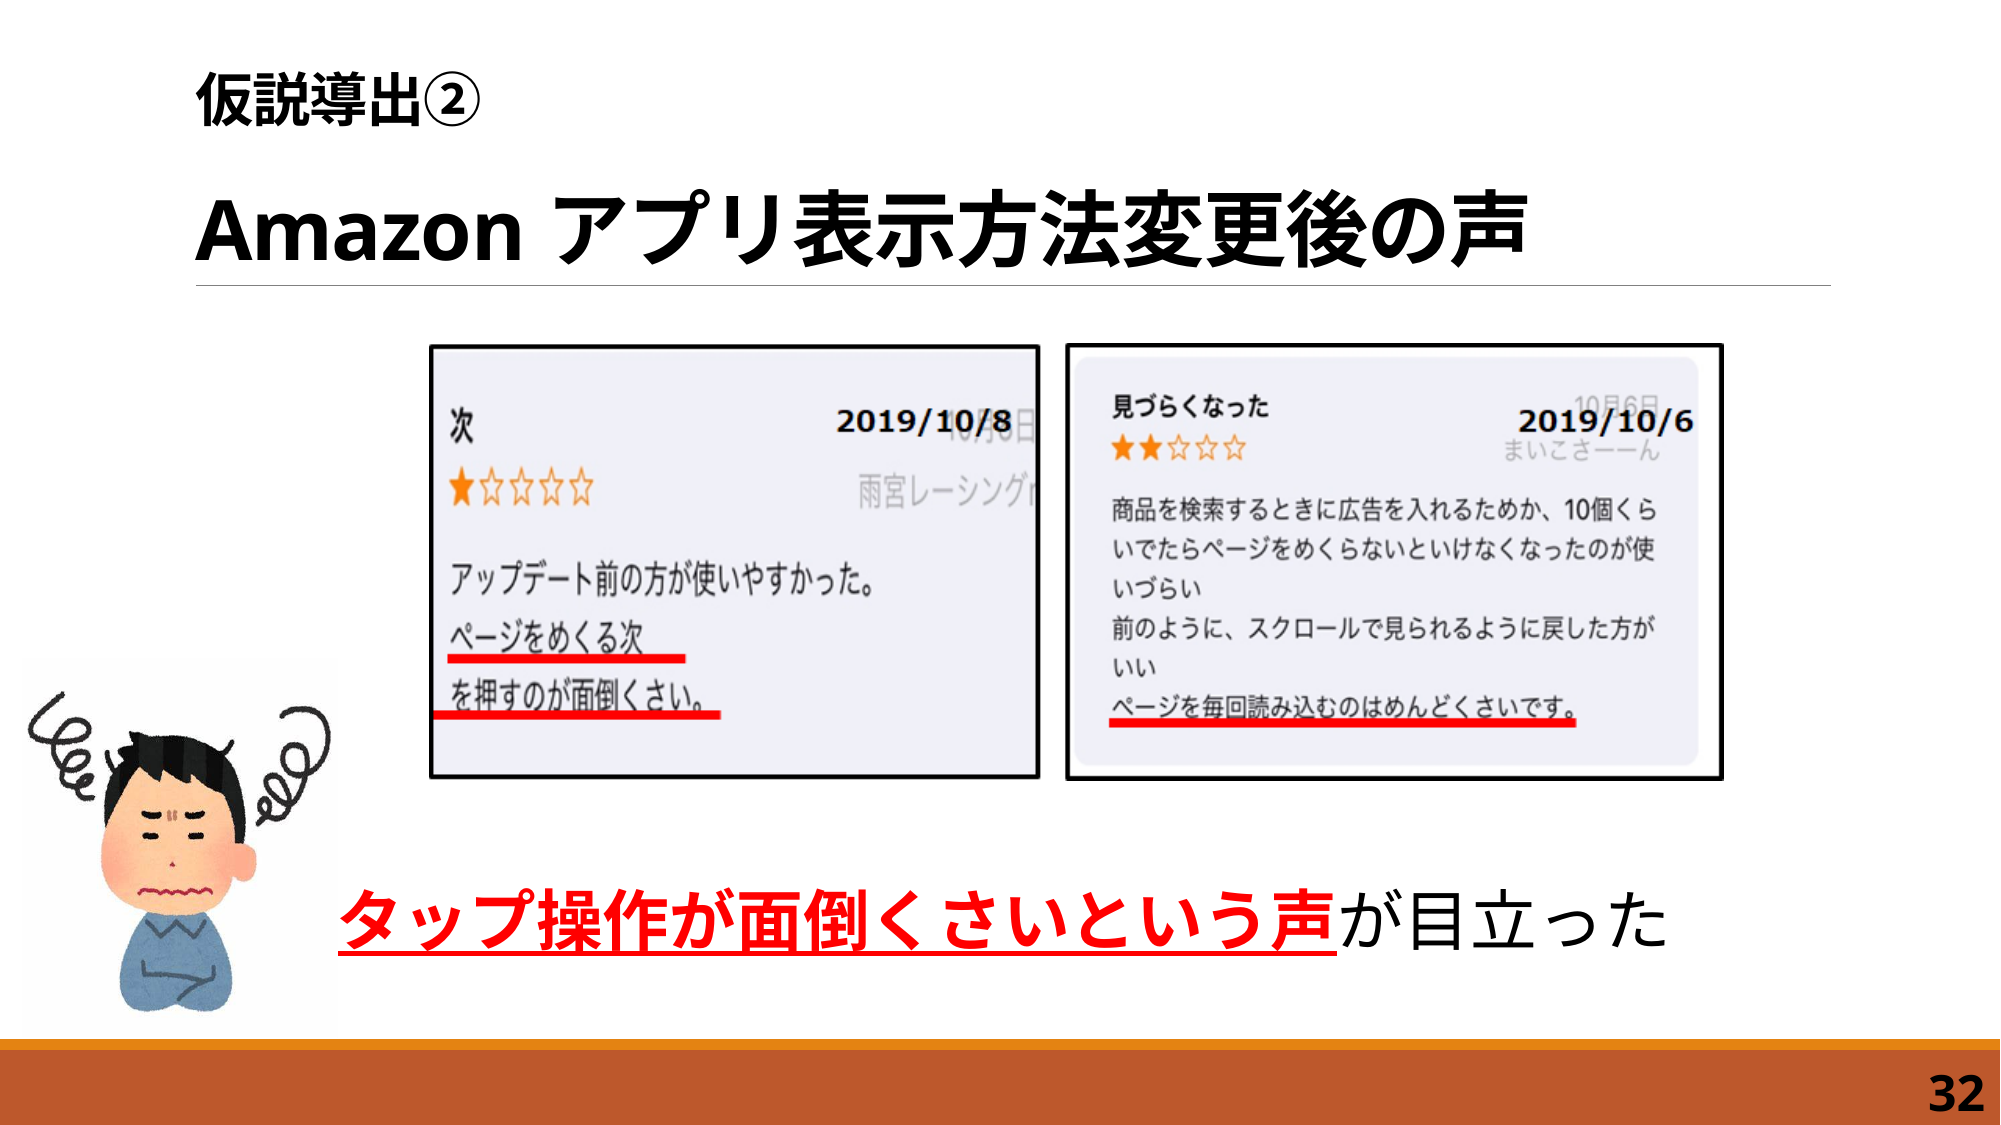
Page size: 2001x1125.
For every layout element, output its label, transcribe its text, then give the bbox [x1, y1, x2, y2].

picture [429, 342, 1724, 782]
text_box タップ操作が面倒くさいという声が目立った [346, 871, 1689, 967]
slide_number 32 [1784, 1065, 2000, 1125]
picture [21, 658, 338, 1038]
title 仮説導出② Amazonアプリ表示方法変更後の声 [180, 47, 1830, 285]
